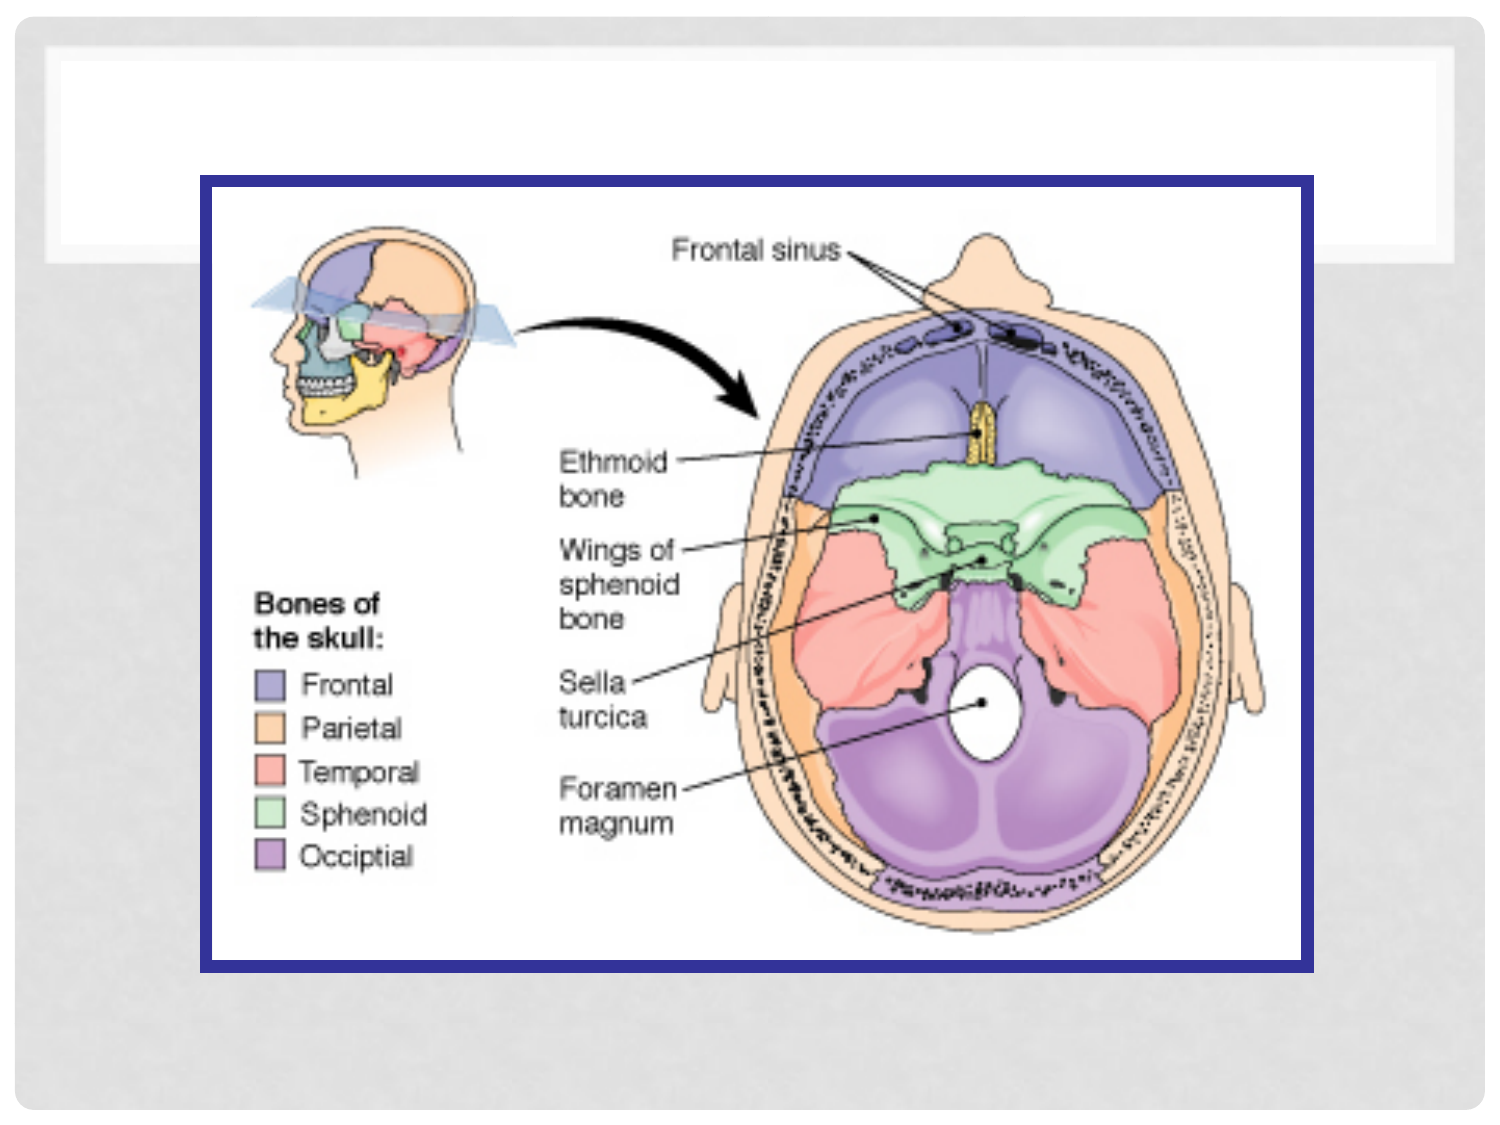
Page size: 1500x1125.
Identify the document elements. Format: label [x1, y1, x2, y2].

list [212, 187, 1302, 961]
